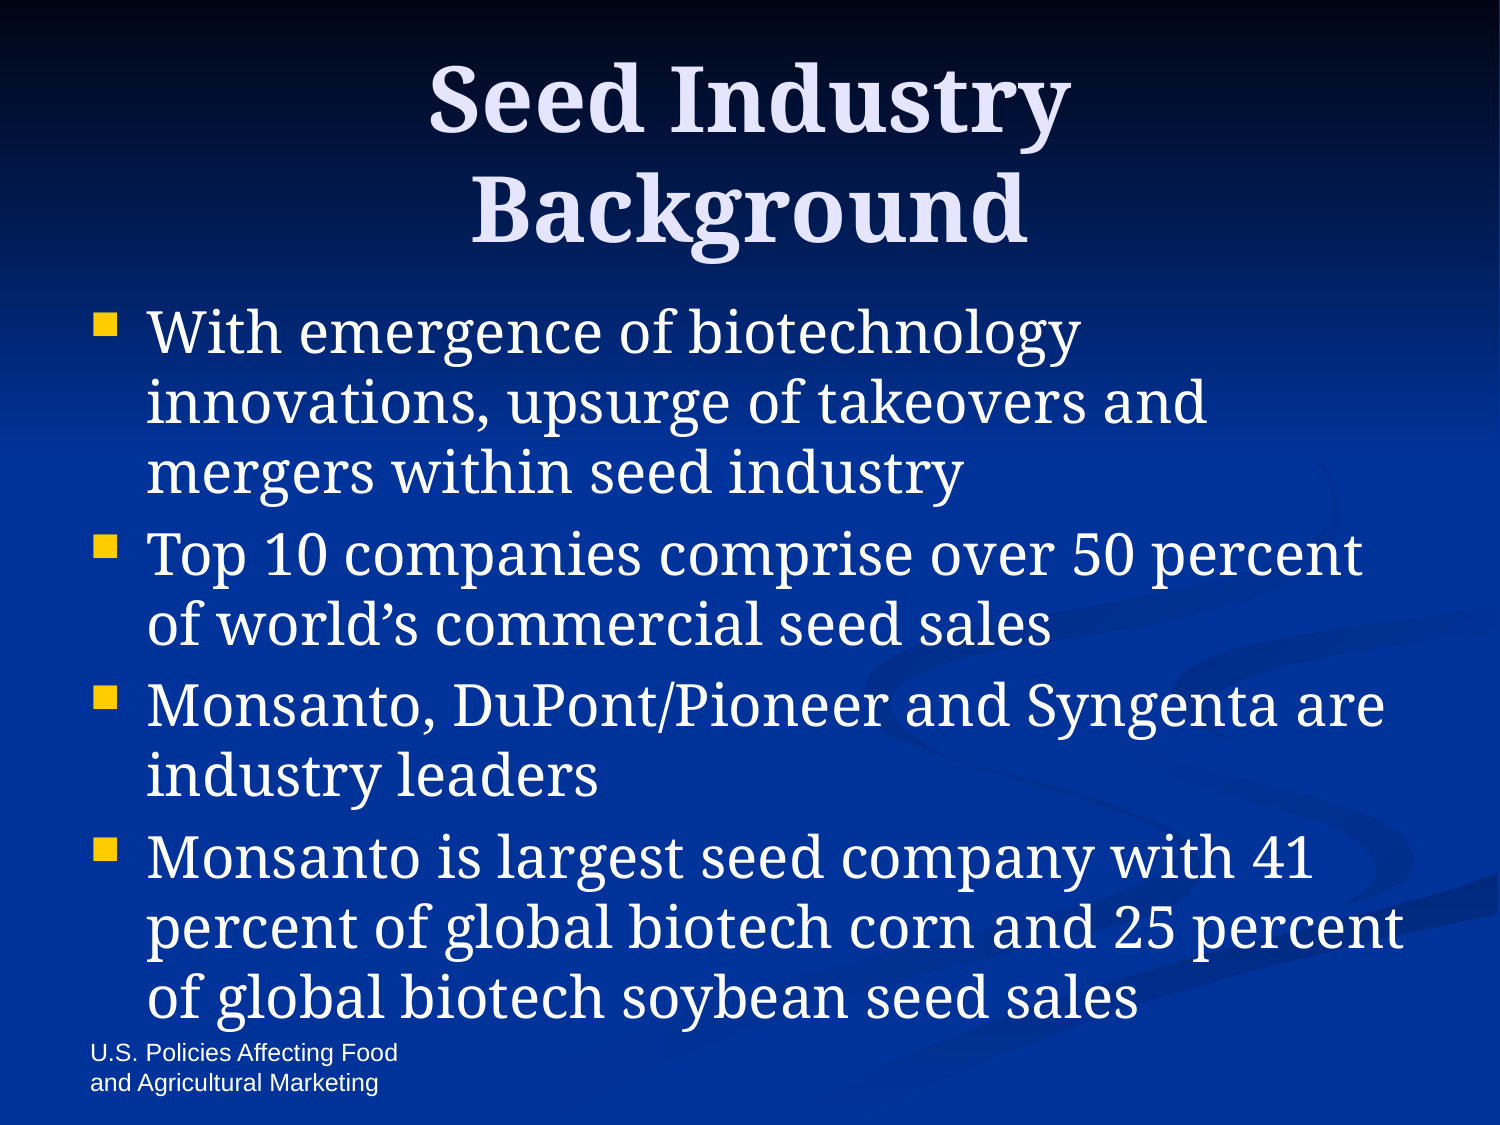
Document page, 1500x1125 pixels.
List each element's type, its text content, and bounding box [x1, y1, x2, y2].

title Seed Industry Background [74, 24, 1426, 287]
list With emergence of biotechnology innovations, upsurge of takeovers and mergers within seed industry Top 10 companies comprise over 50 percent of world’s commercial seed sales Monsanto, DuPont/Pioneer and Syngenta are industry leaders Monsanto is largest seed company with 41 percent of global biotech corn and 25 percent of global biotech soybean seed sales [74, 287, 1426, 1006]
slide_number U.S. Policies Affecting Food and Agricultural Marketing [74, 1025, 426, 1104]
